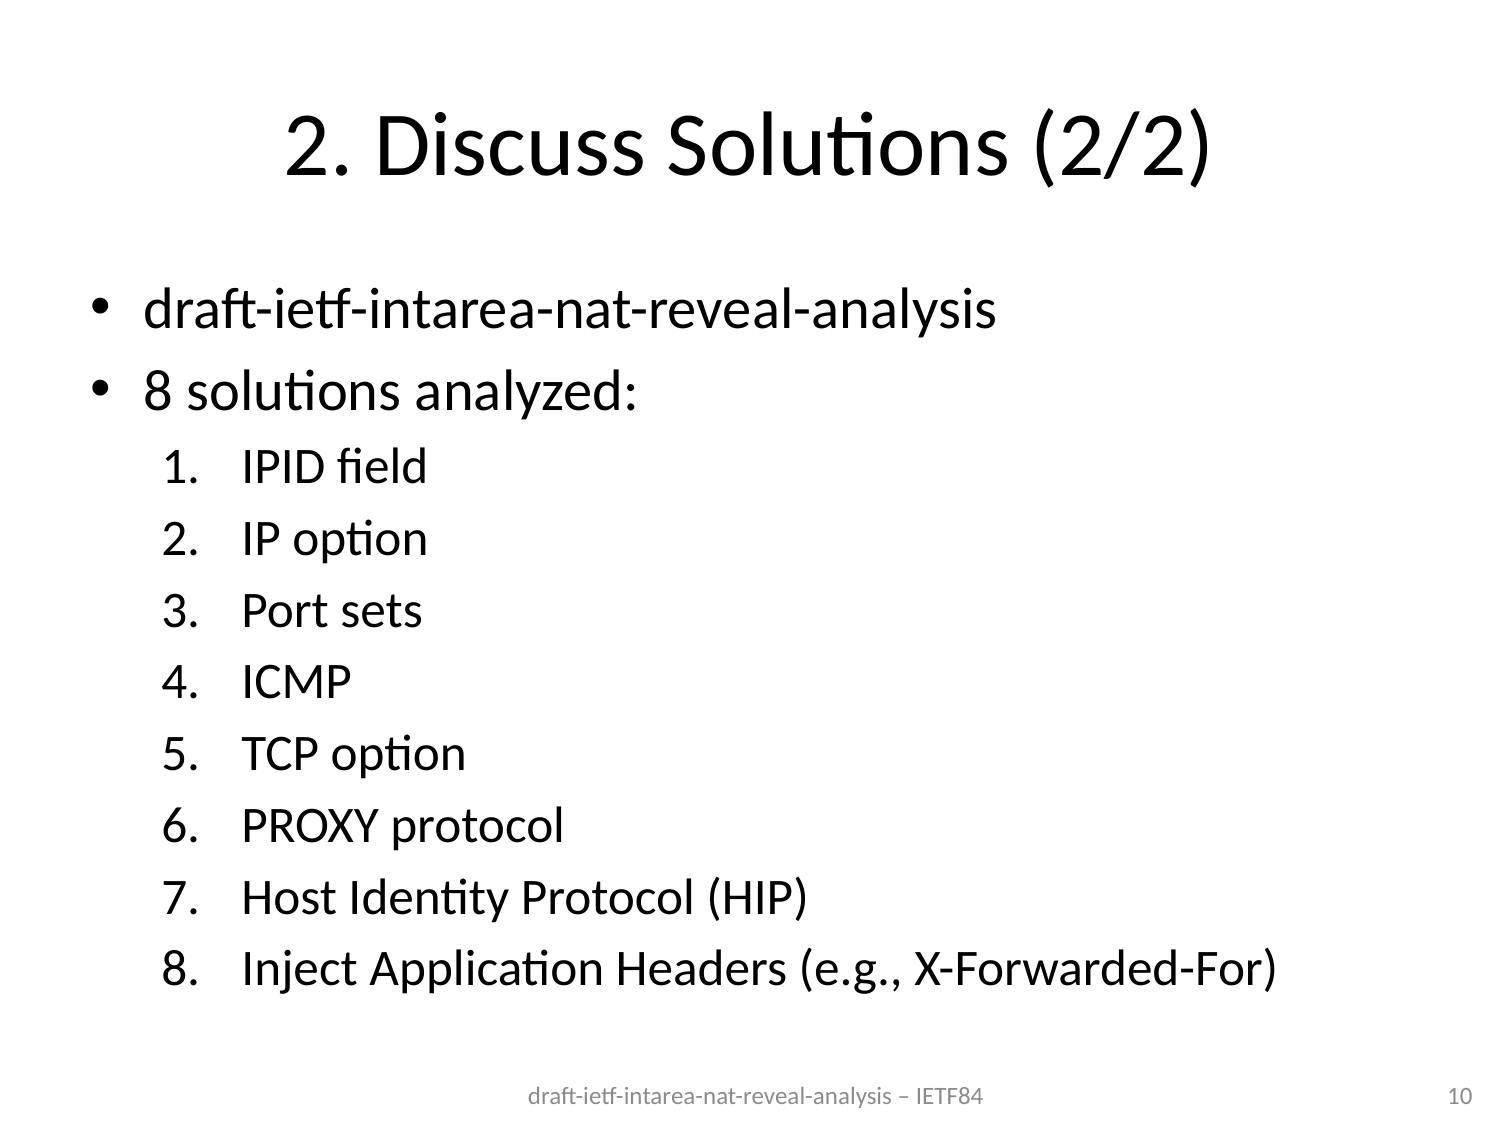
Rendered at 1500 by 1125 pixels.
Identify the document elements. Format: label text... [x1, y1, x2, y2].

title 2. Discuss Solutions (2/2) [75, 45, 1425, 233]
list draft-ietf-intarea-nat-reveal-analysis 8 solutions analyzed: IPID field IP option Port sets ICMP TCP option PROXY protocol Host Identity Protocol (HIP) Inject Application Headers (e.g., X-Forwarded-For) [75, 262, 1425, 1005]
slide_number 10 [1137, 1065, 1488, 1125]
